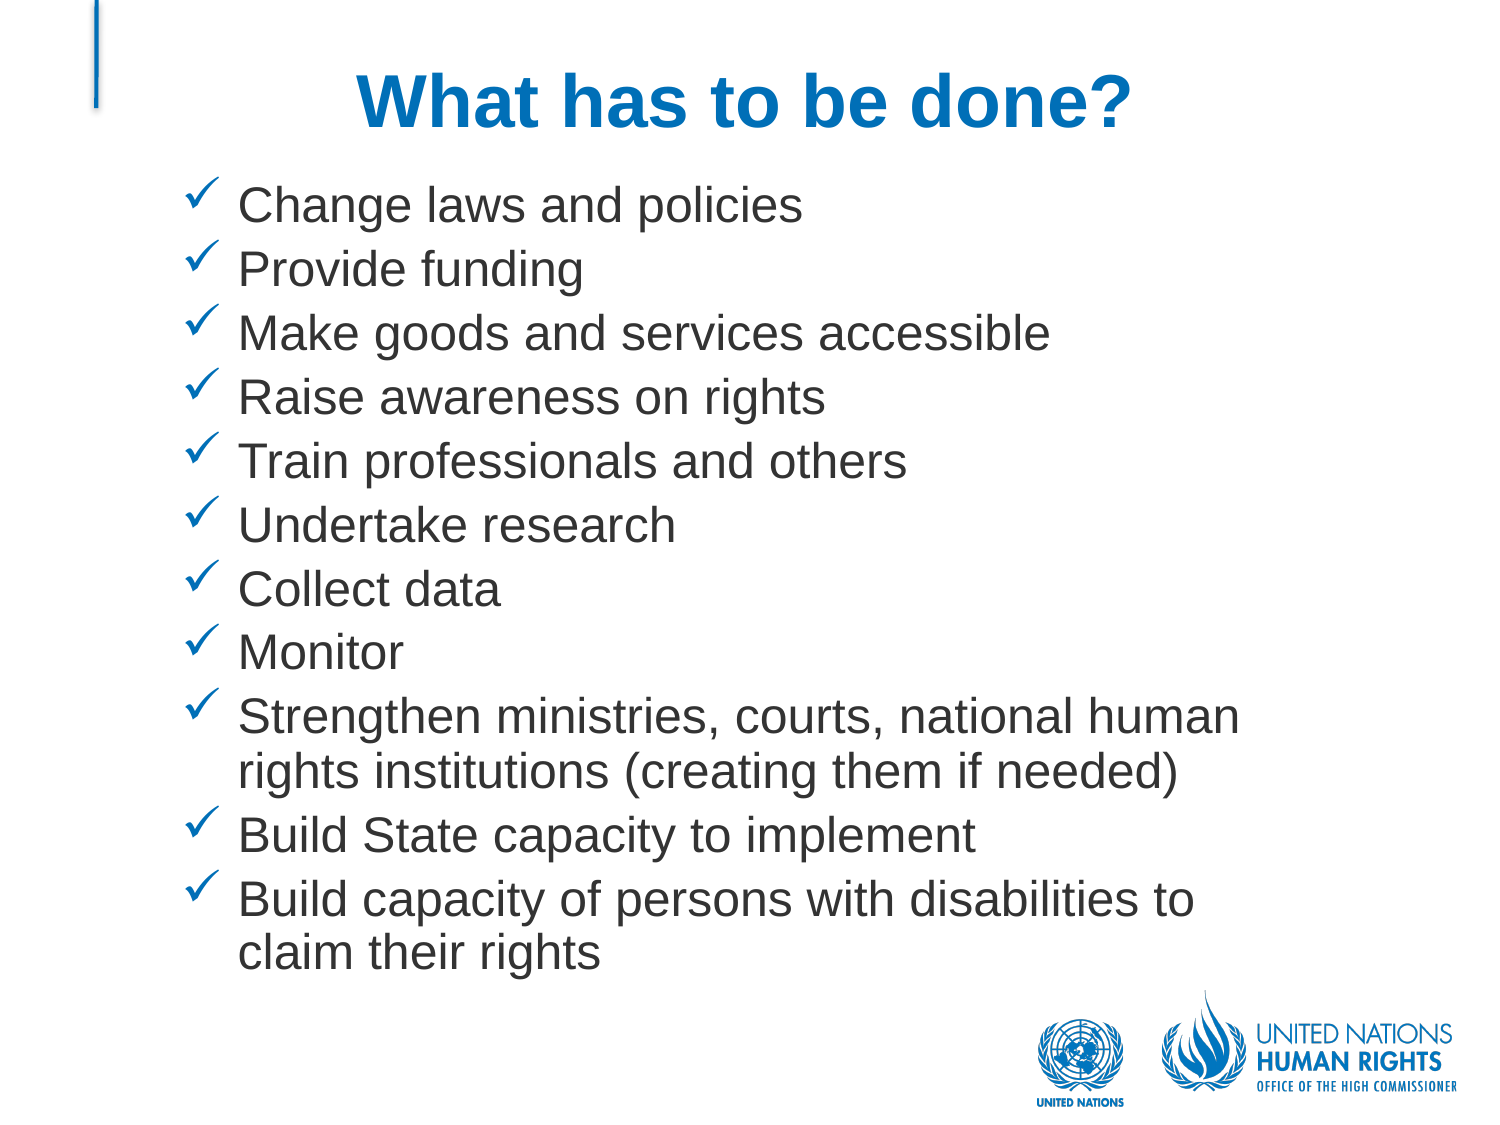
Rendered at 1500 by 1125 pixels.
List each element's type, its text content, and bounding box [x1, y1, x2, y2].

picture [1037, 990, 1457, 1107]
title What has to be done? [55, 45, 1437, 224]
text_box Change laws and policies Provide funding Make goods and services accessible Raise awareness on rights Train professionals and others Undertake research Collect data Monitor Strengthen ministries, courts, national human rights institutions (creating them if needed) Build State capacity to implement Build capacity of persons with disabilities to claim their rights [166, 171, 1325, 939]
